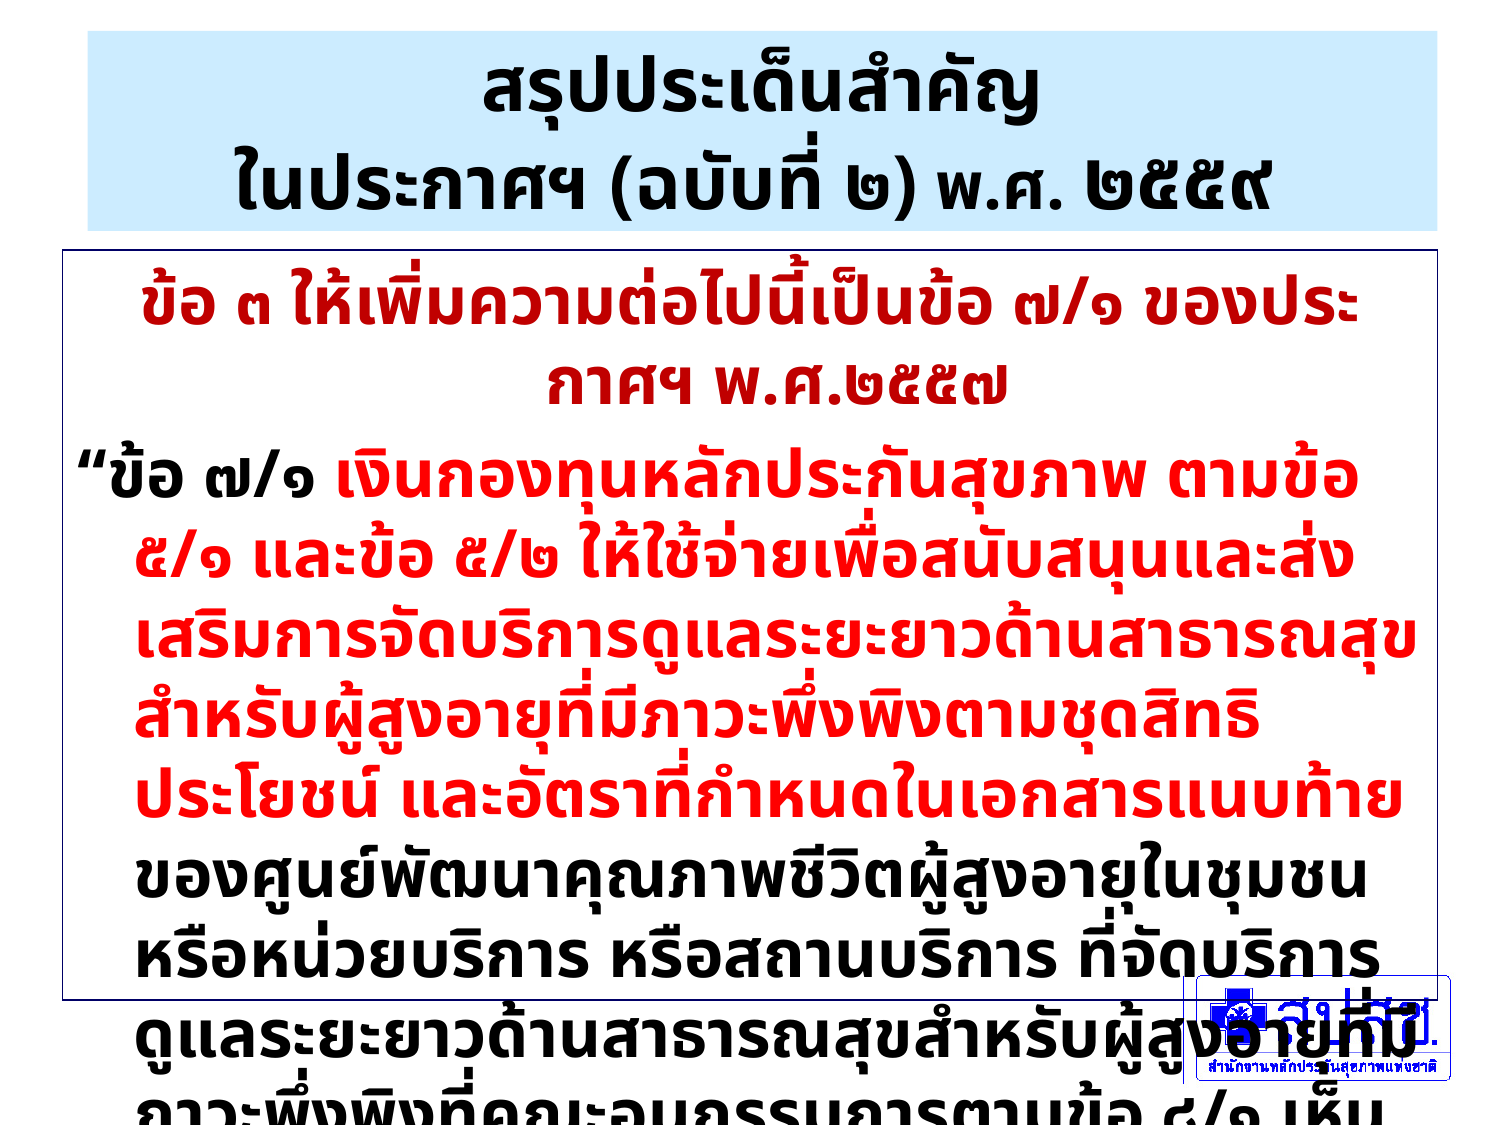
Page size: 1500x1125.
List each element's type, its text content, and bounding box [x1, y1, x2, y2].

picture [0, 0, 1500, 1125]
title สรุปประเด็นสำคัญ ในประกาศฯ (ฉบับที่ ๒) พ.ศ. ๒๕๕๙ [87, 30, 1438, 232]
list ข้อ ๓ ให้เพิ่มความต่อไปนี้เป็นข้อ ๗/๑ ของประกาศฯ พ.ศ.๒๕๕๗ “ข้อ ๗/๑ เงินกองทุนหลักประกันสุขภาพ ตามข้อ ๕/๑ และข้อ ๕/๒ ให้ใช้จ่ายเพื่อสนับสนุนและส่งเสริมการจัดบริการดูแลระยะยาวด้านสาธารณสุขสำหรับผู้สูงอายุที่มีภาวะพึ่งพิงตามชุดสิทธิประโยชน์ และอัตราที่กำหนดในเอกสารแนบท้ายของศูนย์พัฒนาคุณภาพชีวิตผู้สูงอายุในชุมชน หรือหน่วยบริการ หรือสถานบริการ ที่จัดบริการดูแลระยะยาวด้านสาธารณสุขสำหรับผู้สูงอายุที่มีภาวะพึ่งพิงที่คณะอนุกรรมการตามข้อ ๘/๑ เห็นชอบ ทั้งนี้ กรณีที่ใช้เงินกองทุนตามข้อ ๕/๑ และ ข้อ ๕/๒ให้คณะอนุกรรมการรายงานให้คณะกรรมการกองทุนทราบ [62, 249, 1438, 1001]
